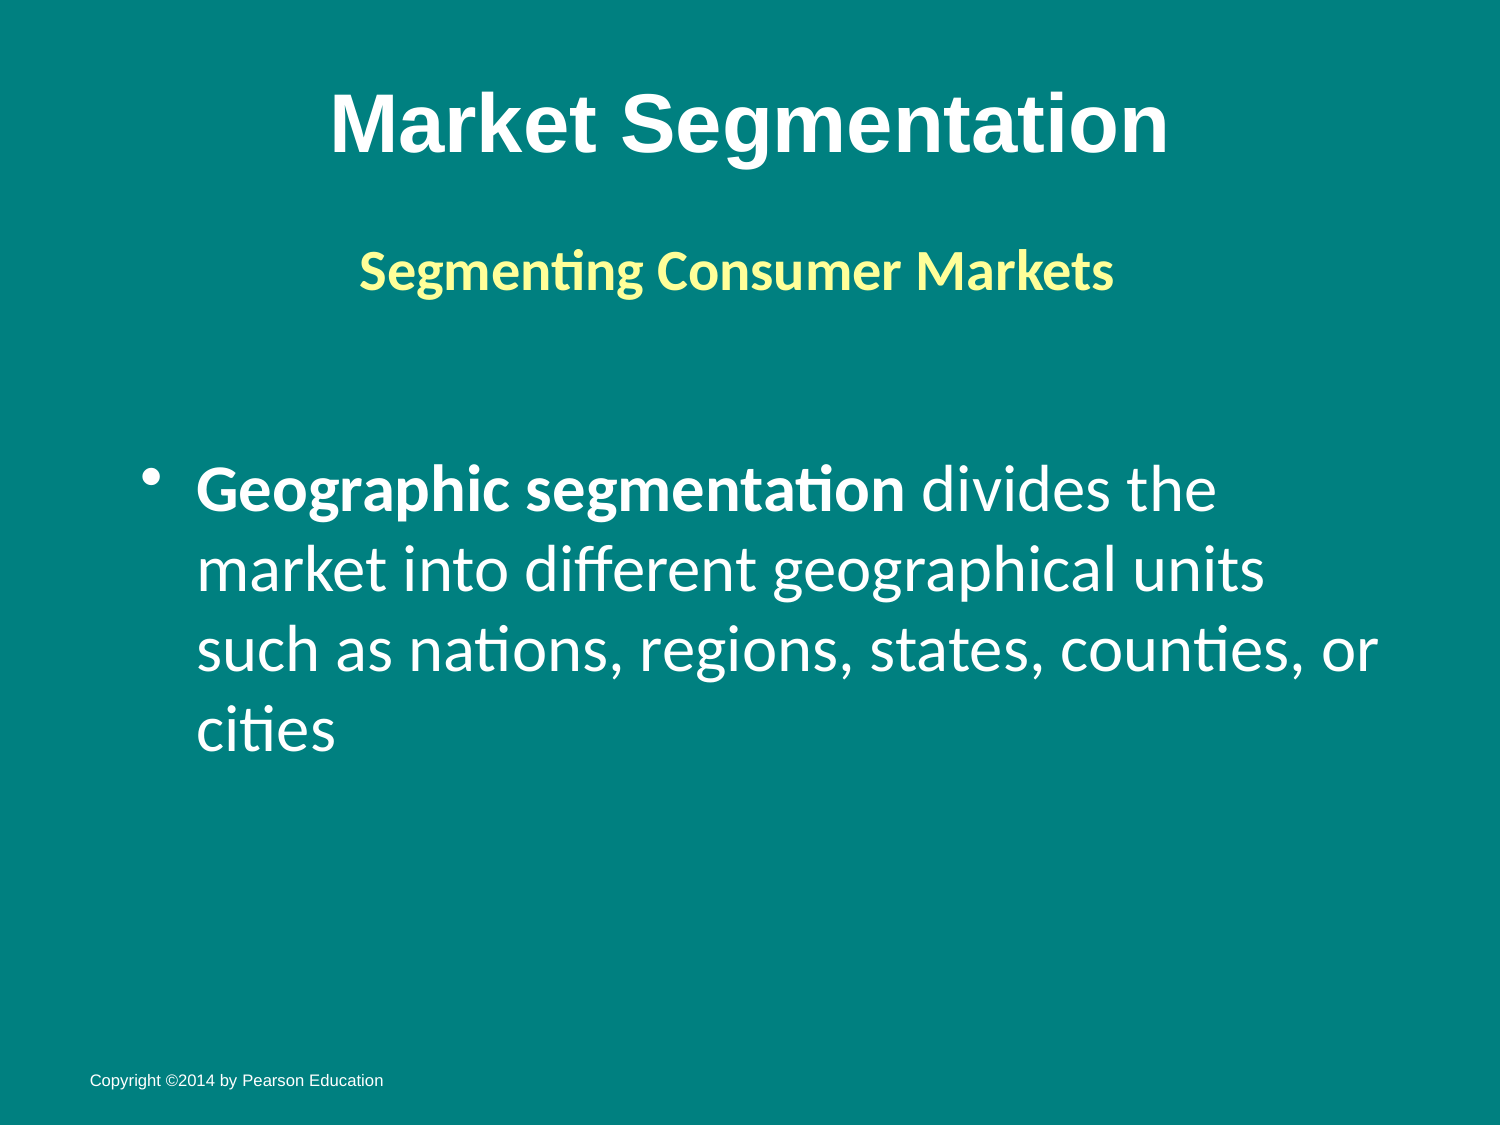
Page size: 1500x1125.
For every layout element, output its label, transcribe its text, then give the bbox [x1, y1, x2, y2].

text_box Copyright ©2014 by Pearson Education [74, 1062, 825, 1098]
list Segmenting Consumer Markets [149, 224, 1326, 288]
list Geographic segmentation divides the market into different geographical units such as nations, regions, states, counties, or cities [124, 437, 1401, 763]
title Market Segmentation [112, 37, 1388, 226]
